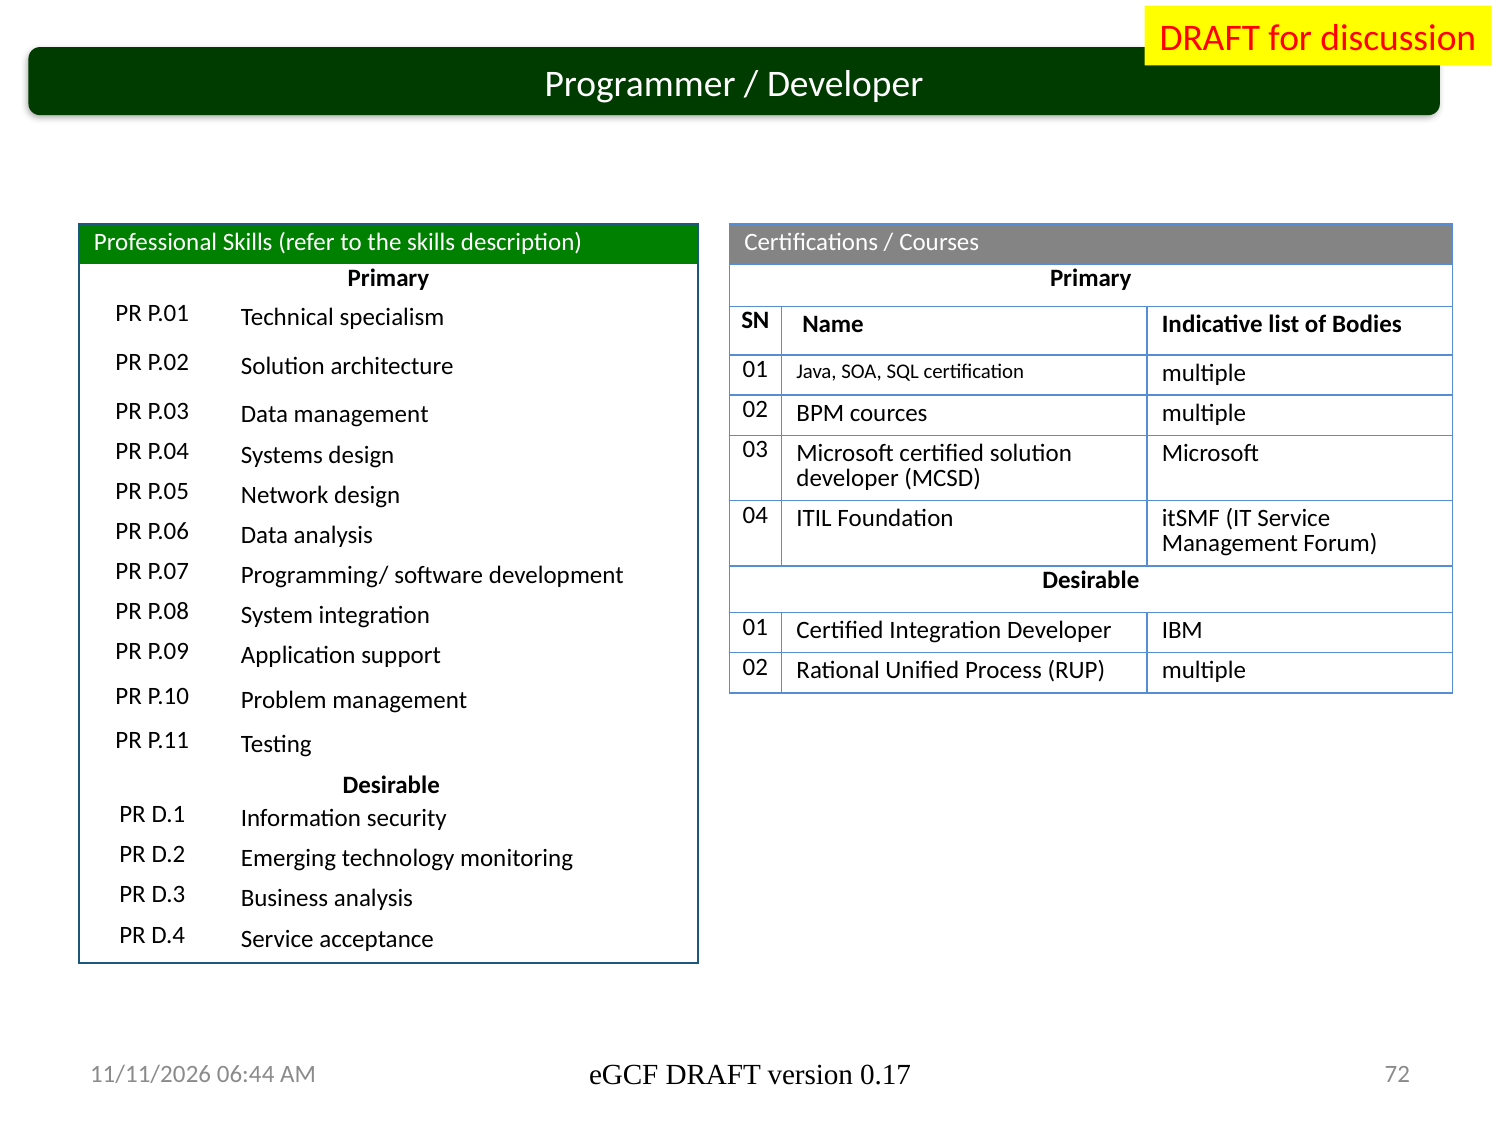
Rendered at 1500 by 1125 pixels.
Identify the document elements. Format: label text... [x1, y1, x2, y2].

table_cell Problem management [226, 682, 697, 726]
table_cell 01 [730, 613, 781, 652]
table_cell BPM cources [782, 396, 1146, 435]
table_cell multiple [1148, 356, 1452, 394]
table_cell Data analysis [226, 517, 697, 557]
table_cell PR P.11 [80, 726, 226, 771]
table_cell PR P.10 [80, 682, 226, 726]
table_cell PR D.1 [80, 800, 226, 840]
table_cell Systems design [226, 437, 697, 477]
table_cell PR P.04 [80, 437, 226, 477]
table_cell Business analysis [226, 880, 697, 921]
table_cell Primary [80, 264, 697, 299]
text_box Programmer / Developer [27, 46, 1441, 116]
table_cell SN [730, 307, 781, 354]
table_cell PR P.08 [80, 597, 226, 637]
table_cell itSMF (IT Service Management Forum) [1148, 501, 1452, 565]
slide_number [75, 1042, 425, 1103]
table_cell Testing [226, 726, 697, 771]
table_cell PR P.02 [80, 348, 226, 397]
table_cell Desirable [80, 771, 697, 800]
table_cell Rational Unified Process (RUP) [782, 653, 1146, 692]
table_cell PR P.03 [80, 397, 226, 437]
table_cell Certified Integration Developer [782, 613, 1146, 652]
table_cell PR P.05 [80, 477, 226, 517]
table_cell PR D.3 [80, 880, 226, 921]
table_cell Name [782, 307, 1146, 354]
table_cell System integration [226, 597, 697, 637]
table_header Certifications / Courses [730, 225, 1452, 263]
table_cell 04 [730, 501, 781, 565]
table_cell Desirable [730, 567, 1452, 612]
table_cell Information security [226, 800, 697, 840]
table_cell PR D.4 [80, 921, 226, 962]
table_cell Solution architecture [226, 348, 697, 397]
table_cell multiple [1148, 653, 1452, 692]
table_cell Data management [226, 397, 697, 437]
table_cell Microsoft [1148, 436, 1452, 500]
table_cell 02 [730, 396, 781, 435]
footer eGCF DRAFT version 0.17 [512, 1042, 988, 1103]
table_cell Network design [226, 477, 697, 517]
table_cell 03 [730, 436, 781, 500]
table_cell 01 [730, 356, 781, 394]
table_cell IBM [1148, 613, 1452, 652]
table_cell Technical specialism [226, 299, 697, 348]
table_cell ITIL Foundation [782, 501, 1146, 565]
table_cell PR P.09 [80, 637, 226, 682]
table_cell 02 [730, 653, 781, 692]
table_cell Java, SOA, SQL certification [782, 356, 1146, 394]
table_header Professional Skills (refer to the skills description) [80, 225, 697, 264]
table_cell Programming/ software development [226, 557, 697, 597]
text_box DRAFT for discussion [1144, 5, 1492, 66]
table_cell Application support [226, 637, 697, 682]
table_cell Primary [730, 265, 1452, 306]
table_cell PR P.07 [80, 557, 226, 597]
table_cell Service acceptance [226, 921, 697, 962]
table_cell PR D.2 [80, 840, 226, 880]
table_cell PR P.01 [80, 299, 226, 348]
slide_number 72 [1074, 1042, 1425, 1103]
table_cell Emerging technology monitoring [226, 840, 697, 880]
table_cell multiple [1148, 396, 1452, 435]
table_cell PR P.06 [80, 517, 226, 557]
table_cell Indicative list of Bodies [1148, 307, 1452, 354]
table_cell Microsoft certified solution developer (MCSD) [782, 436, 1146, 500]
